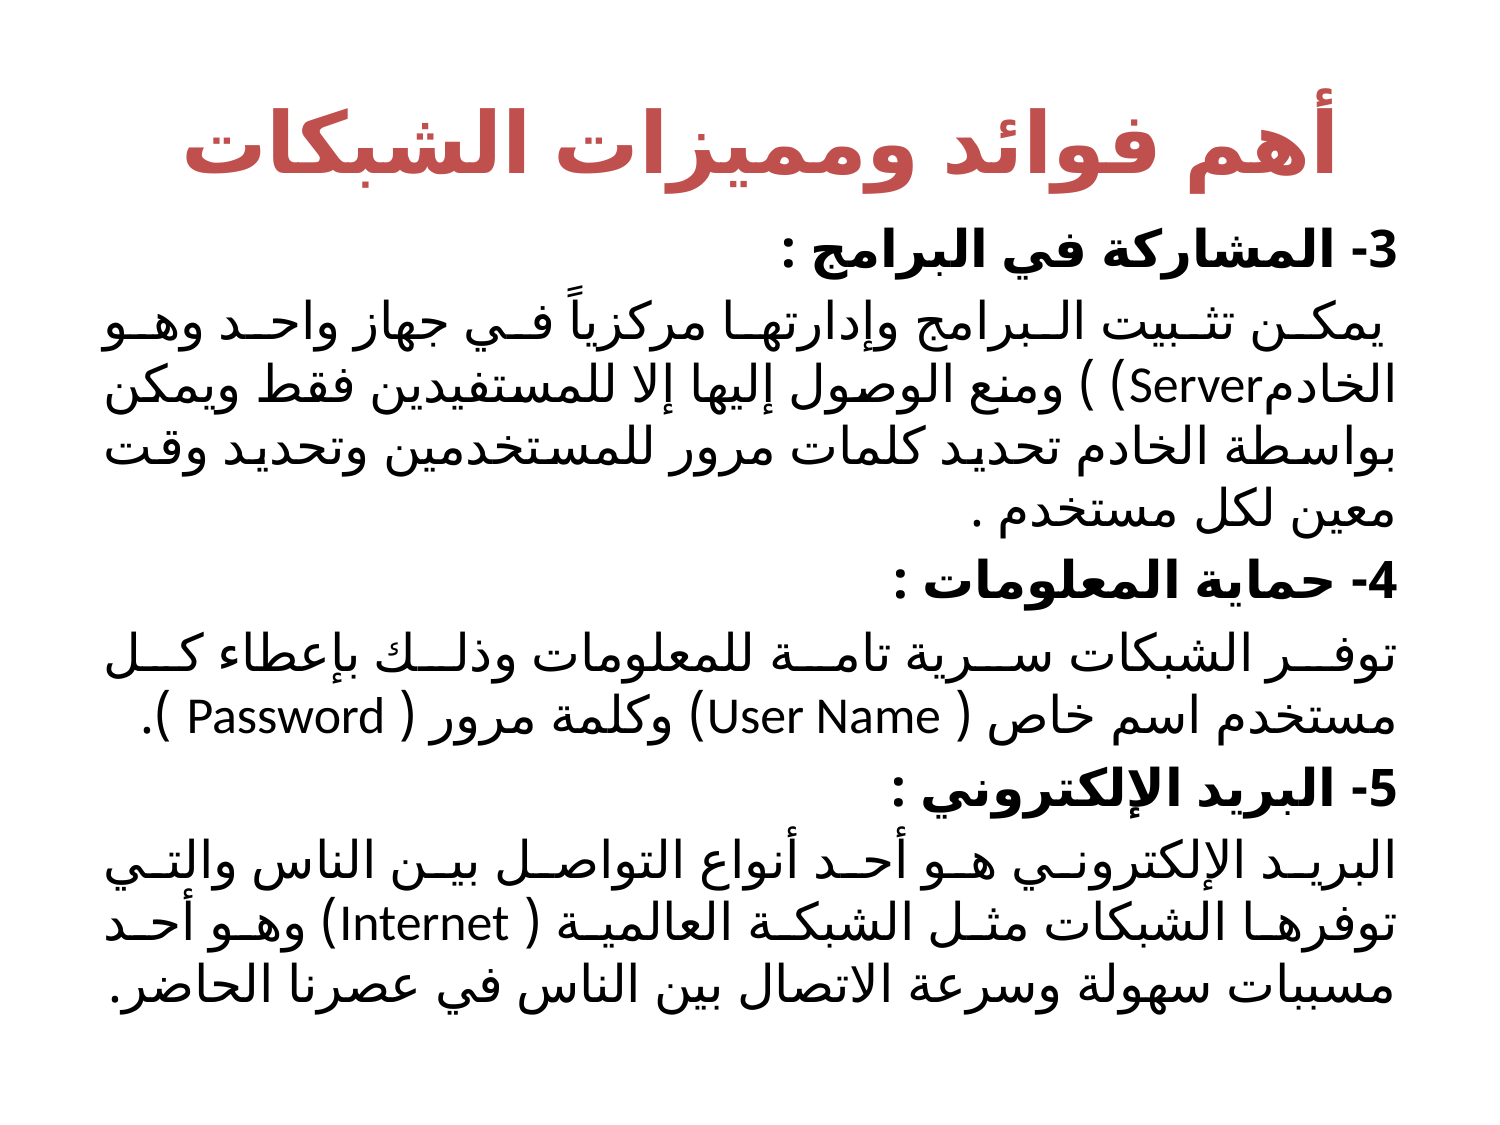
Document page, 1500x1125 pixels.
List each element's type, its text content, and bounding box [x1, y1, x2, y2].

list 3- المشاركة في البرامج : يمكن تثبيت البرامج وإدارتها مركزياً في جهاز واحد وهو الخادمServer) ) ومنع الوصول إليها إلا للمستفيدين فقط ويمكن بواسطة الخادم تحديد كلمات مرور للمستخدمين وتحديد وقت معين لكل مستخدم . 4- حماية المعلومات : توفر الشبكات سرية تامة للمعلومات وذلك بإعطاء كل مستخدم اسم خاص ( User Name) وكلمة مرور ( Password ). 5- البريد الإلكتروني : البريد الإلكتروني هو أحد أنواع التواصل بين الناس والتي توفرها الشبكات مثل الشبكة العالمية ( Internet) وهو أحد مسببات سهولة وسرعة الاتصال بين الناس في عصرنا الحاضر. [88, 208, 1414, 1074]
title أهم فوائد ومميزات الشبكات [75, 45, 1425, 233]
